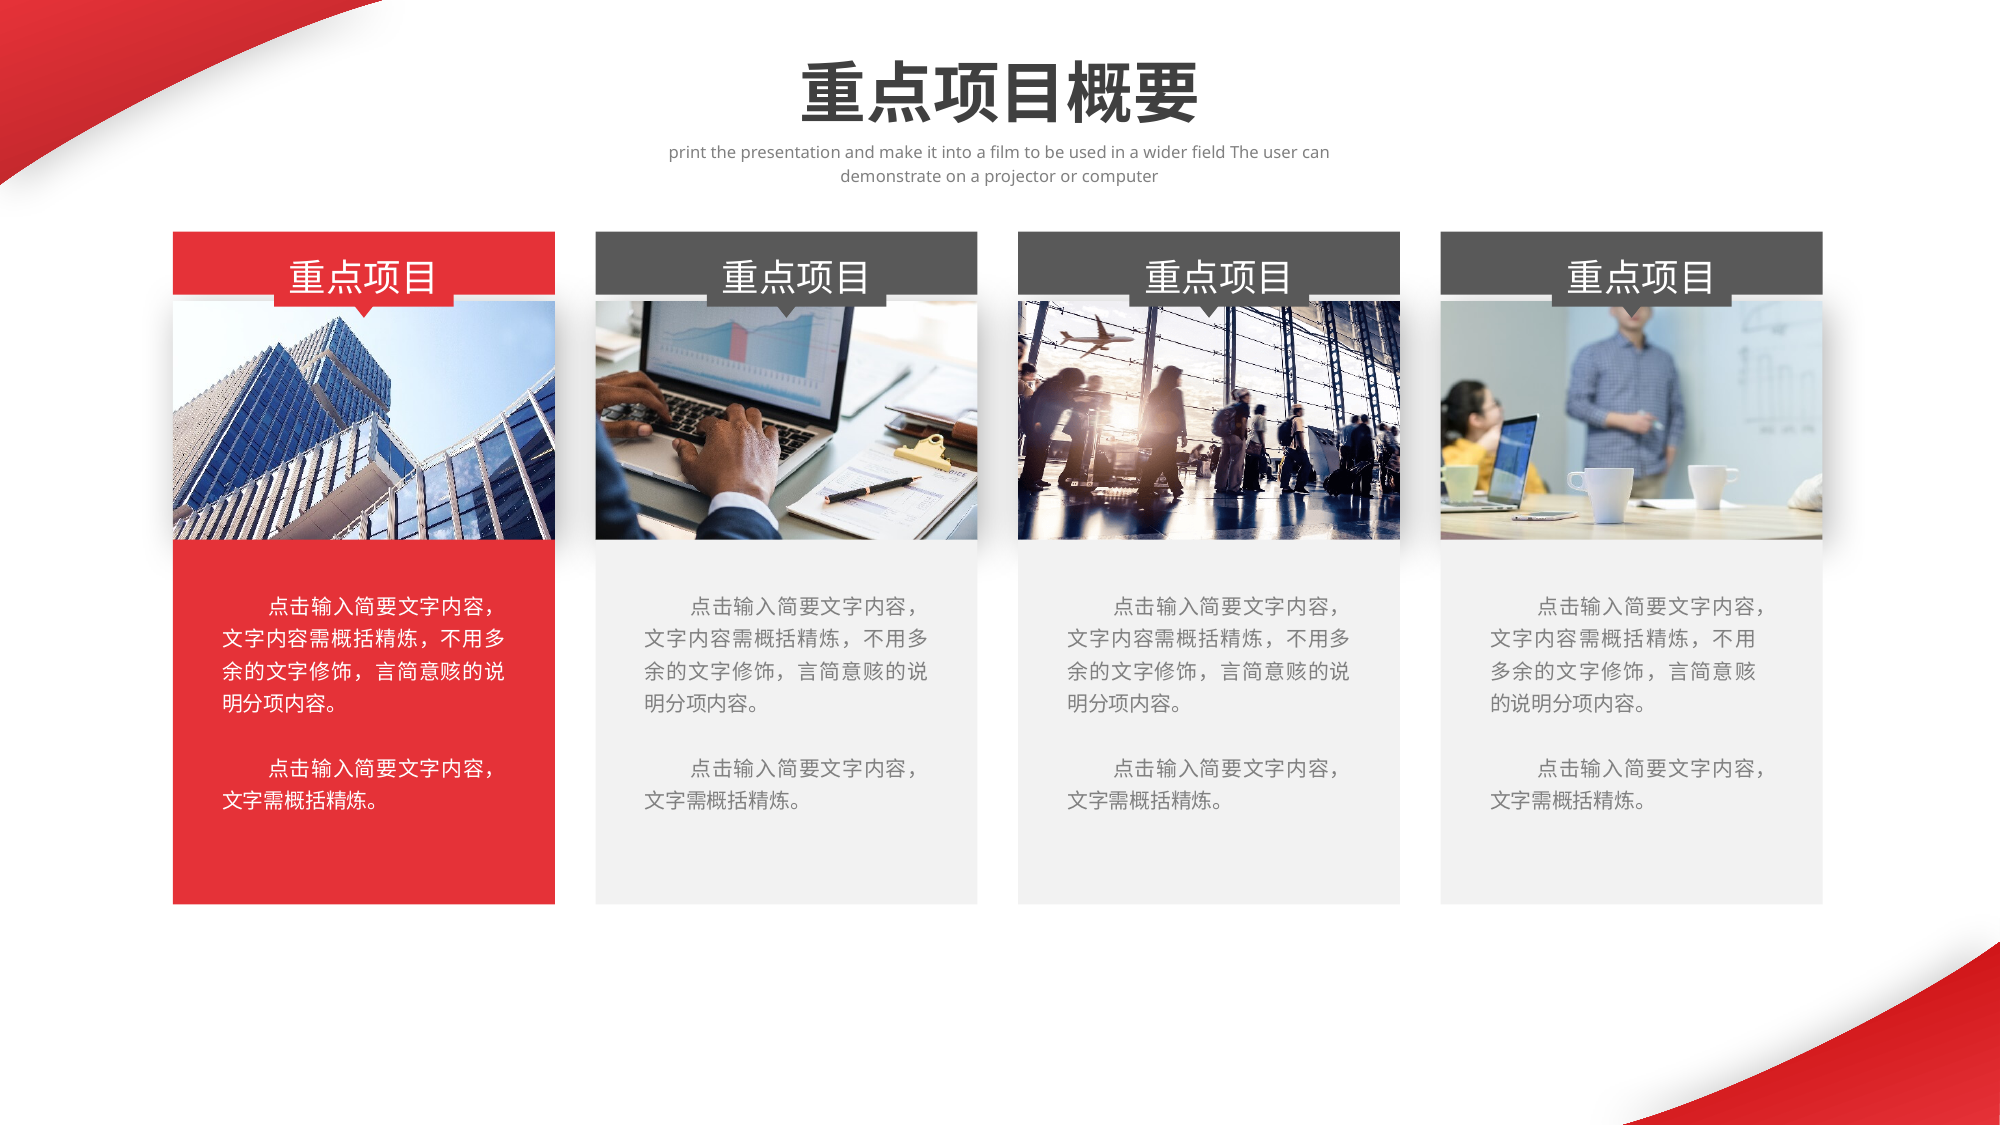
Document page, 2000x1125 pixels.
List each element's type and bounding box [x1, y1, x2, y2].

text_box [595, 231, 978, 318]
text_box [1440, 539, 1823, 905]
text_box [1016, 324, 1402, 540]
text_box [172, 539, 556, 905]
text_box [1017, 539, 1401, 905]
text_box [1017, 231, 1401, 318]
text_box [1439, 323, 1825, 541]
text_box [593, 324, 979, 540]
text_box [171, 324, 557, 540]
text_box [649, 43, 1351, 195]
text_box [595, 539, 978, 905]
text_box [172, 231, 556, 318]
text_box [1440, 231, 1823, 318]
